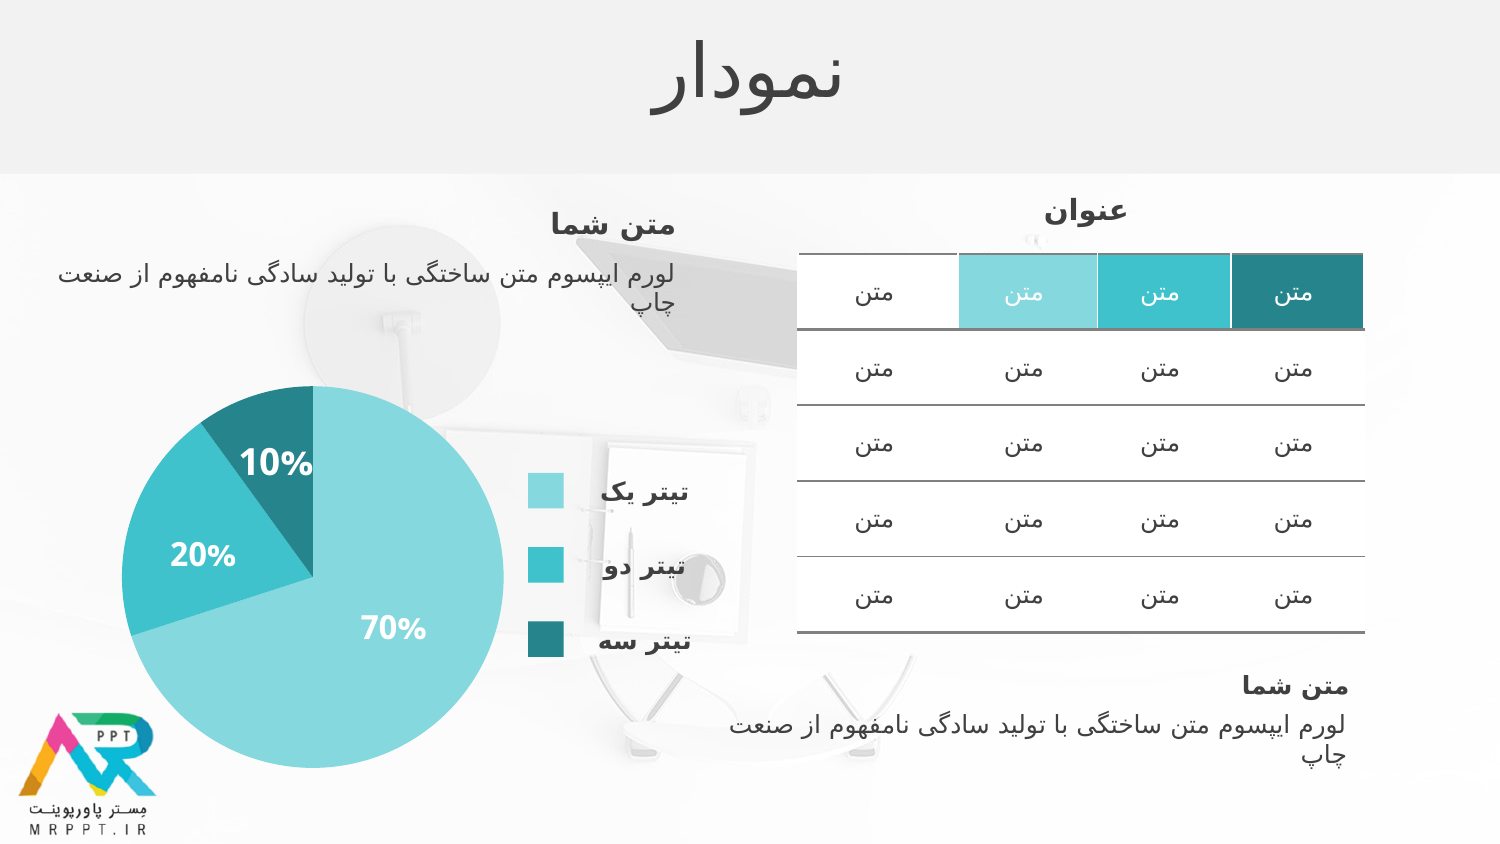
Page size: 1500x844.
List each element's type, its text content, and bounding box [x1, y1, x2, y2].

table_header متن [1098, 255, 1230, 328]
table_header متن [1232, 255, 1363, 328]
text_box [17, 197, 692, 310]
table_cell متن [799, 557, 957, 631]
table_cell متن [959, 557, 1097, 631]
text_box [690, 661, 1365, 762]
table_header متن [959, 255, 1097, 328]
table_cell متن [1232, 557, 1363, 631]
table_cell متن [1232, 406, 1363, 480]
table_cell متن [959, 406, 1097, 480]
table_cell متن [959, 331, 1097, 404]
text_box عنوان [944, 183, 1218, 234]
table_cell متن [1098, 557, 1230, 631]
table_cell متن [799, 406, 957, 480]
list نمودار [0, 20, 1500, 115]
picture [0, 174, 1500, 844]
table_cell متن [799, 482, 957, 556]
table_header متن [799, 255, 957, 328]
table_cell متن [1098, 331, 1230, 404]
table_cell متن [1098, 482, 1230, 556]
table_cell متن [799, 331, 957, 404]
chart [113, 377, 512, 777]
table_cell متن [959, 482, 1097, 556]
table_cell متن [1098, 406, 1230, 480]
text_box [527, 467, 727, 662]
table_cell متن [1232, 482, 1363, 556]
table_cell متن [1232, 331, 1363, 404]
